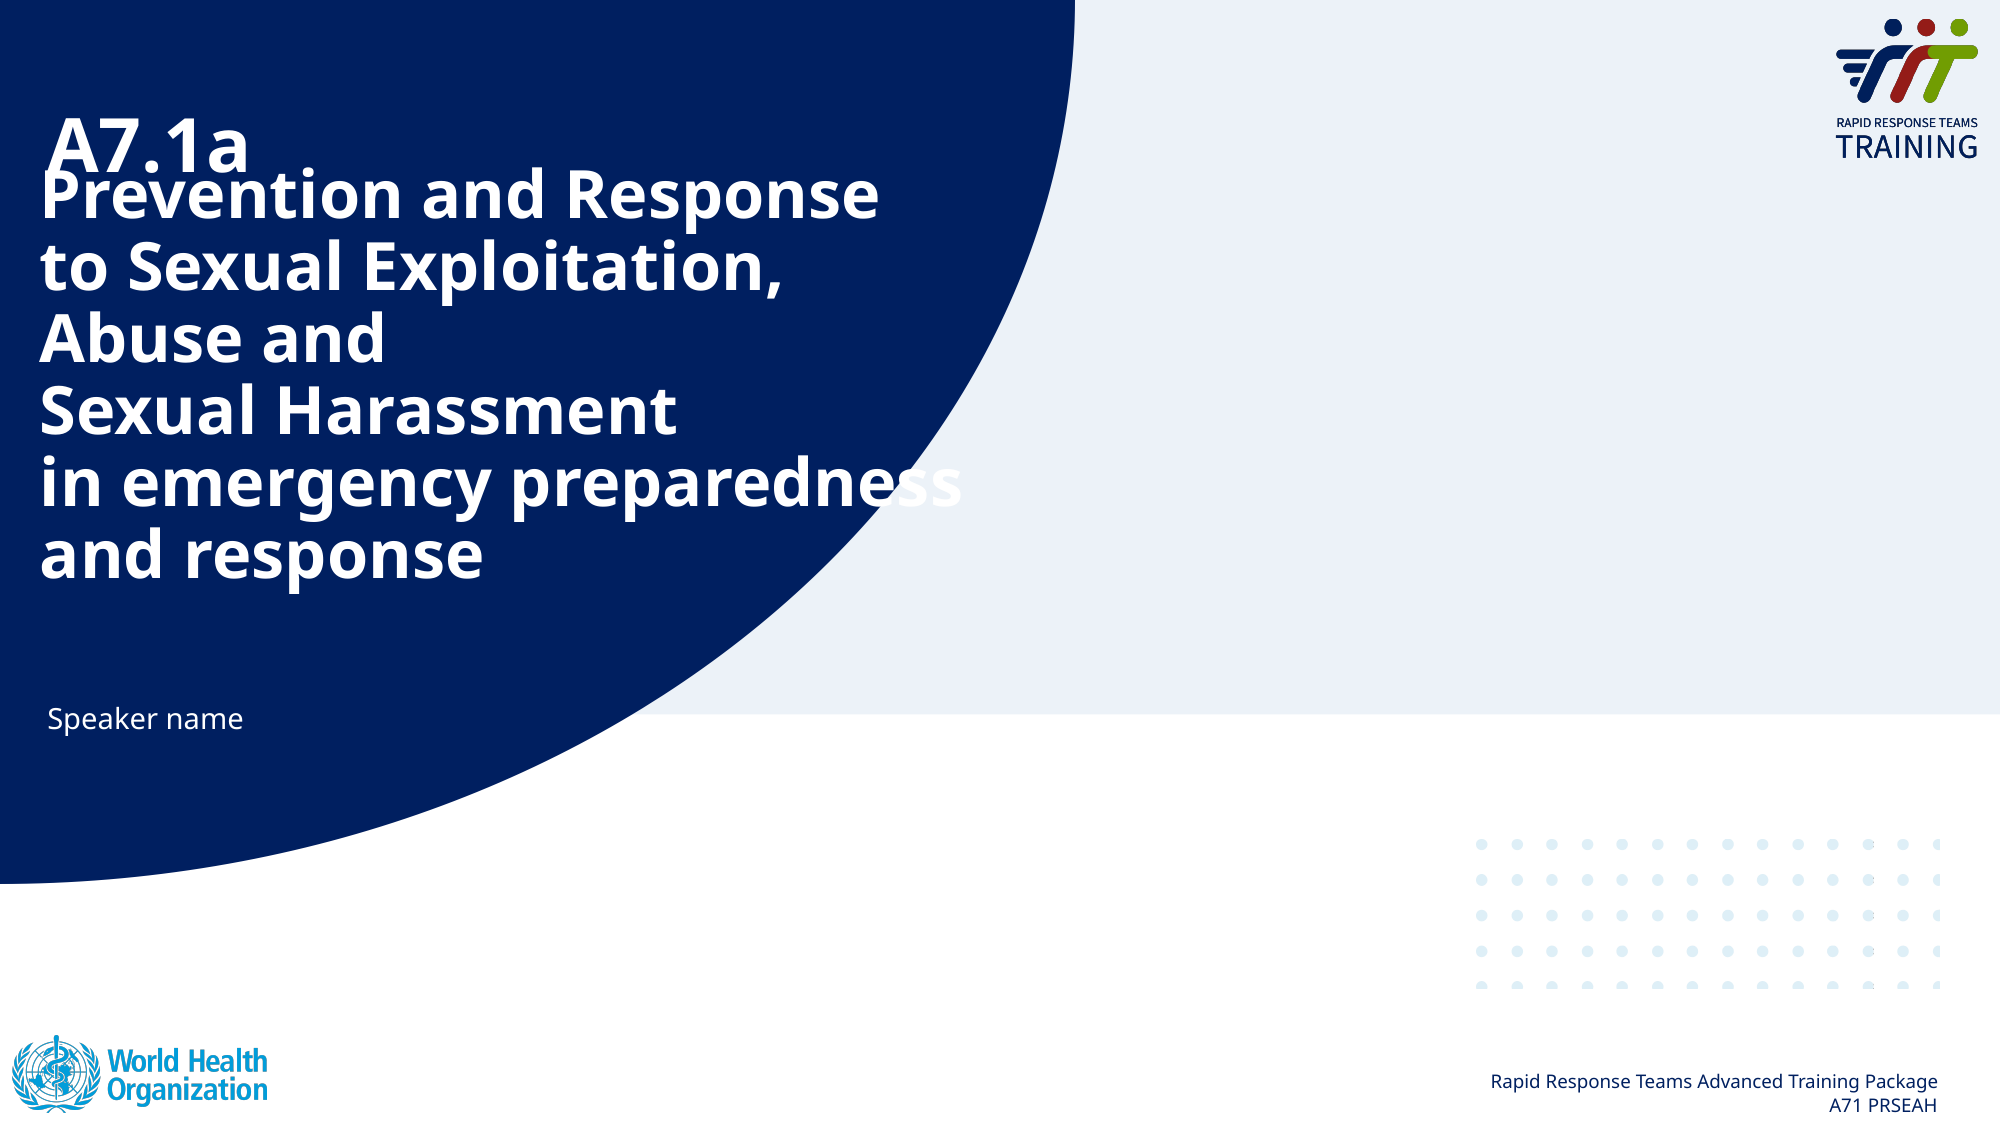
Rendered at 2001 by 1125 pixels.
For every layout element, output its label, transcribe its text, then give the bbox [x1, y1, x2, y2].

slide_number 1 [1882, 1037, 1916, 1092]
picture [12, 1083, 48, 1113]
text_box Speaker name [39, 692, 423, 743]
title Prevention and Response to Sexual Exploitation, Abuse and Sexual Harassment in emergency preparedness and response [31, 137, 1042, 617]
picture [1476, 839, 1940, 989]
picture [12, 1035, 267, 1113]
picture [1835, 19, 1978, 167]
text_box A7.1a [39, 90, 1034, 196]
picture [0, 0, 1075, 884]
picture [58, 1050, 64, 1058]
